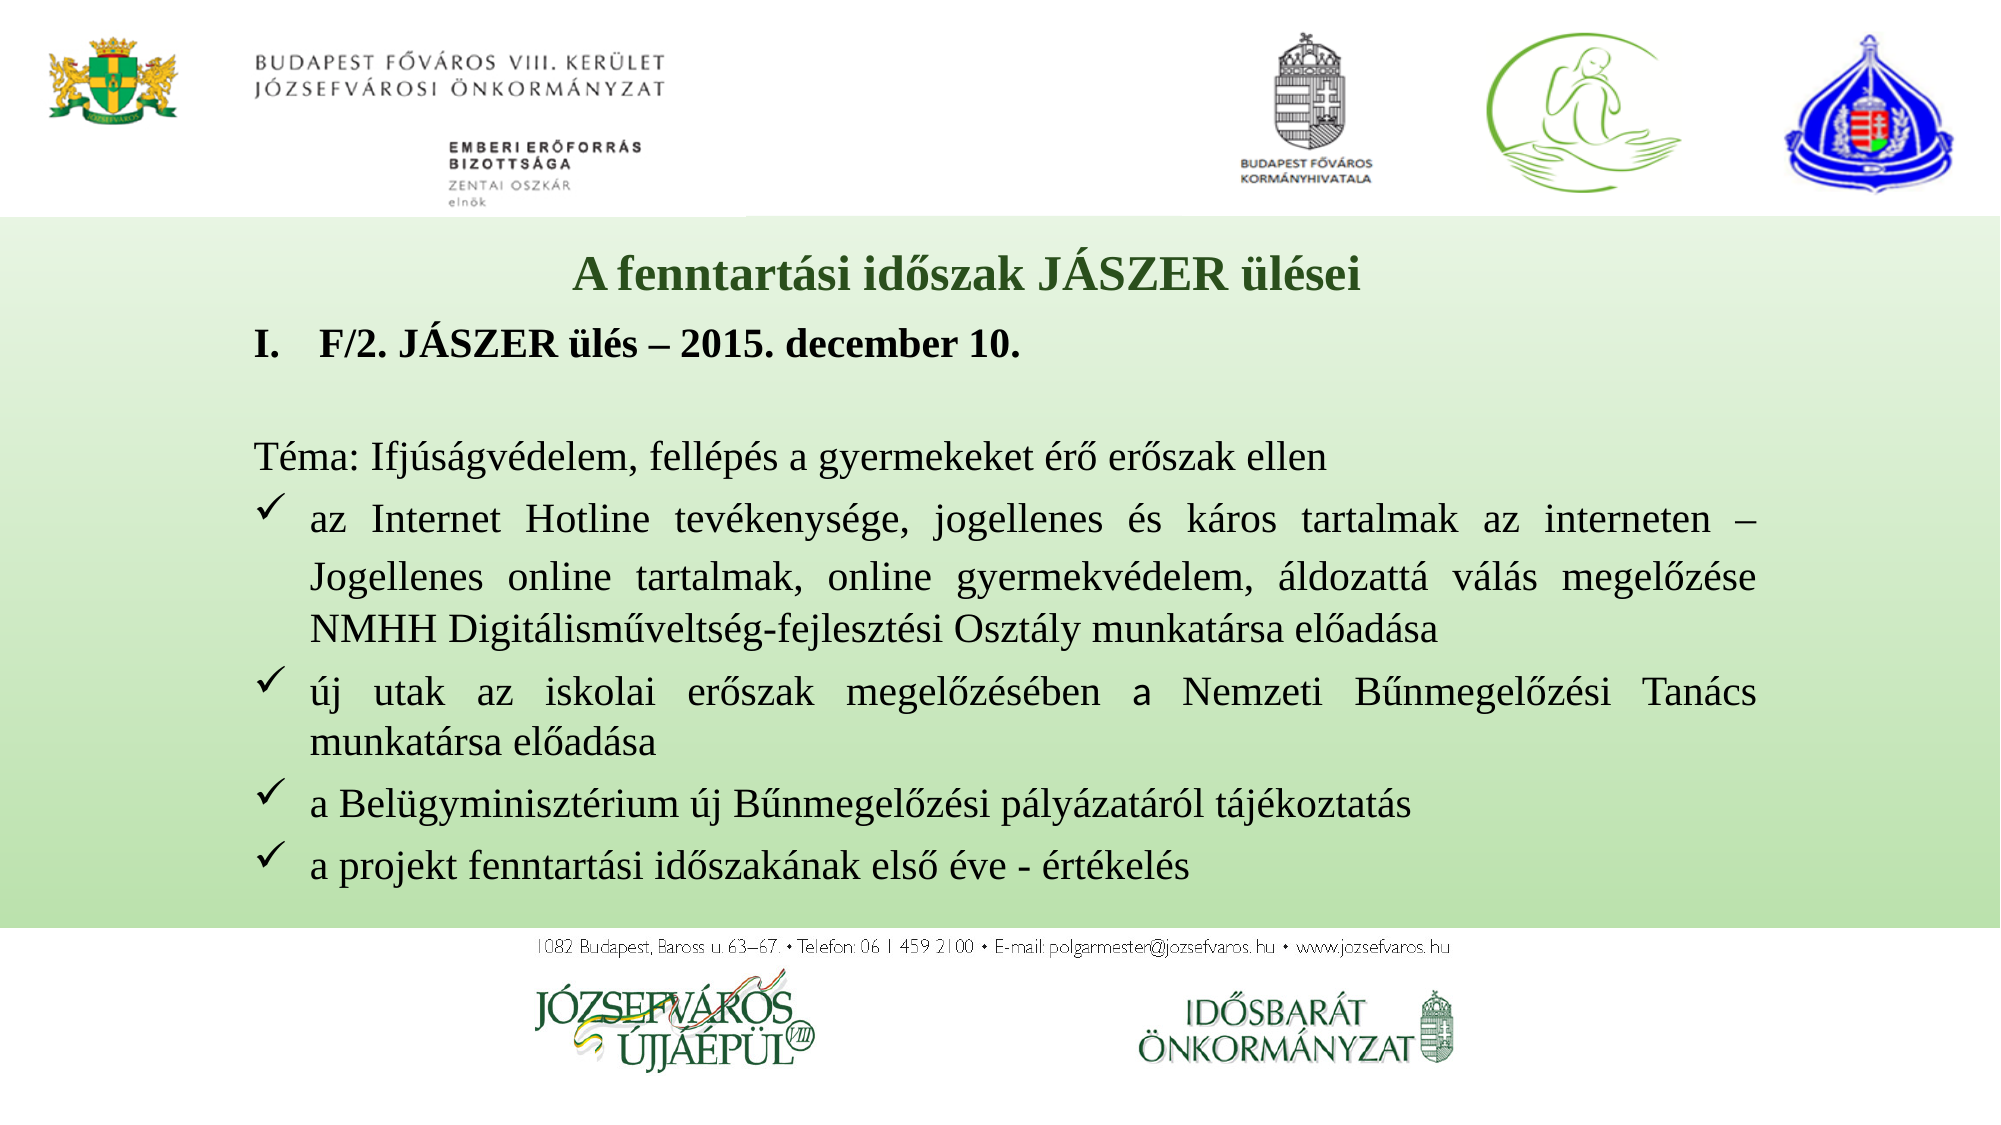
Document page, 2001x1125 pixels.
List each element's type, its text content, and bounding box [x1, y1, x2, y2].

text_box F/2. JÁSZER ülés – 2015. december 10. Téma: Ifjúságvédelem, fellépés a gyermekeket érő erőszak ellen az Internet Hotline tevékenysége, jogellenes és káros tartalmak az interneten – Jogellenes online tartalmak, online gyermekvédelem, áldozattá válás megelőzése NMHH Digitálisműveltség-fejlesztési Osztály munkatársa előadása új utak az iskolai erőszak megelőzésében a Nemzeti Bűnmegelőzési Tanács munkatársa előadása a Belügyminisztérium új Bűnmegelőzési pályázatáról tájékoztatás a projekt fenntartási időszakának első éve - értékelés [238, 308, 1773, 946]
picture [1182, 0, 2000, 216]
text_box A fenntartási időszak JÁSZER ülései [557, 232, 1377, 308]
picture [0, 0, 746, 217]
picture [382, 946, 1605, 1125]
